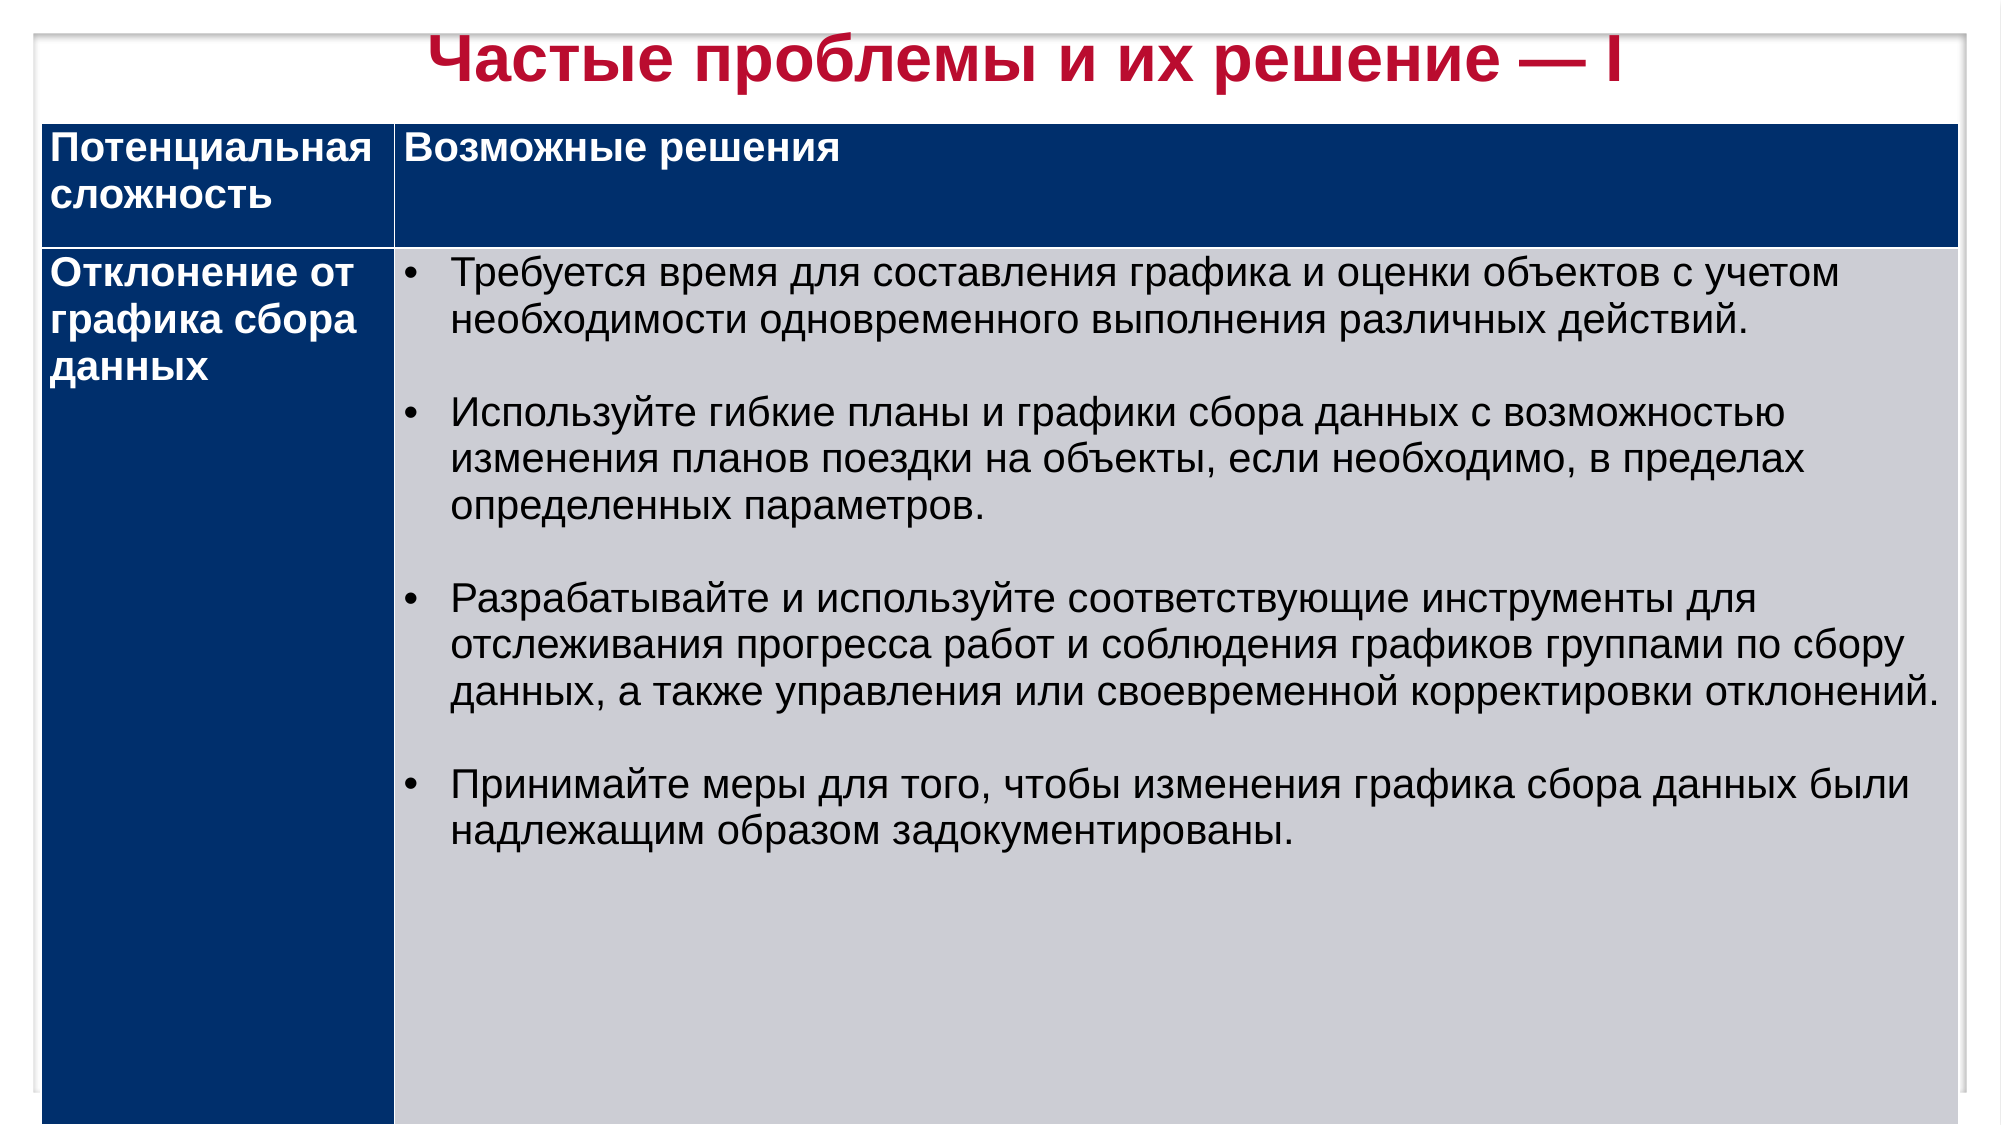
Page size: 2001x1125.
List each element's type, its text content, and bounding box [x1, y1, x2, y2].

table_cell Требуется время для составления графика и оценки объектов с учетом необходимости одновременного выполнения различных действий. Используйте гибкие планы и графики сбора данных с возможностью изменения планов поездки на объекты, если необходимо, в пределах определенных параметров. Разрабатывайте и используйте соответствующие инструменты для отслеживания прогресса работ и соблюдения графиков группами по сбору данных, а также управления или своевременной корректировки отклонений. Принимайте меры для того, чтобы изменения графика сбора данных были надлежащим образом задокументированы. [395, 249, 1958, 1124]
table_header Возможные решения [395, 124, 1958, 247]
table_header Потенциальная сложность [42, 124, 394, 247]
title Частые проблемы и их решение — I [344, 1, 1708, 122]
table_cell Отклонение от графика сбора данных [42, 249, 394, 1124]
